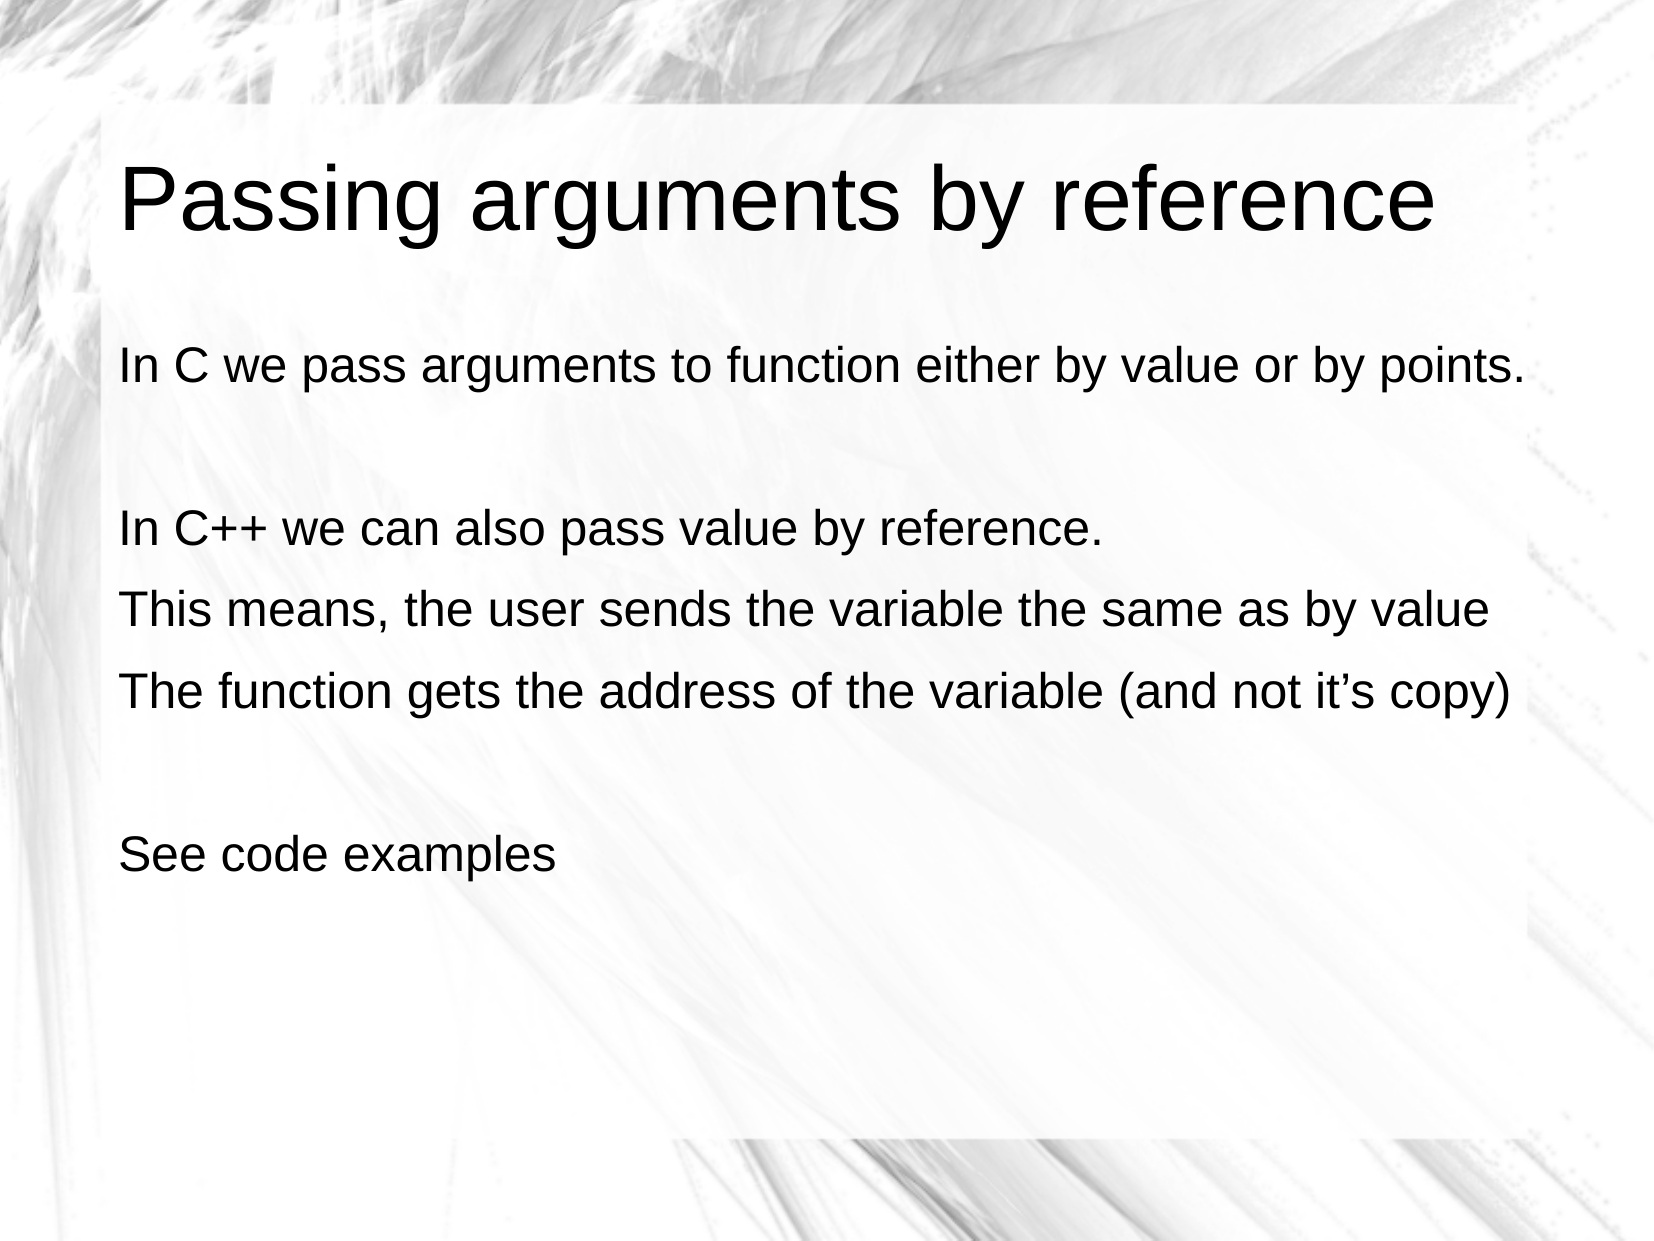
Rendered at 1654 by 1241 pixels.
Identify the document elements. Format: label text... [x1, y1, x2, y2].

title Passing arguments by reference [118, 93, 1506, 299]
picture [0, 0, 1654, 1241]
list In C we pass arguments to function either by value or by points. In C++ we can also pass value by reference. This means, the user sends the variable the same as by value The function gets the address of the variable (and not it’s copy) See code examples [118, 319, 1571, 1109]
